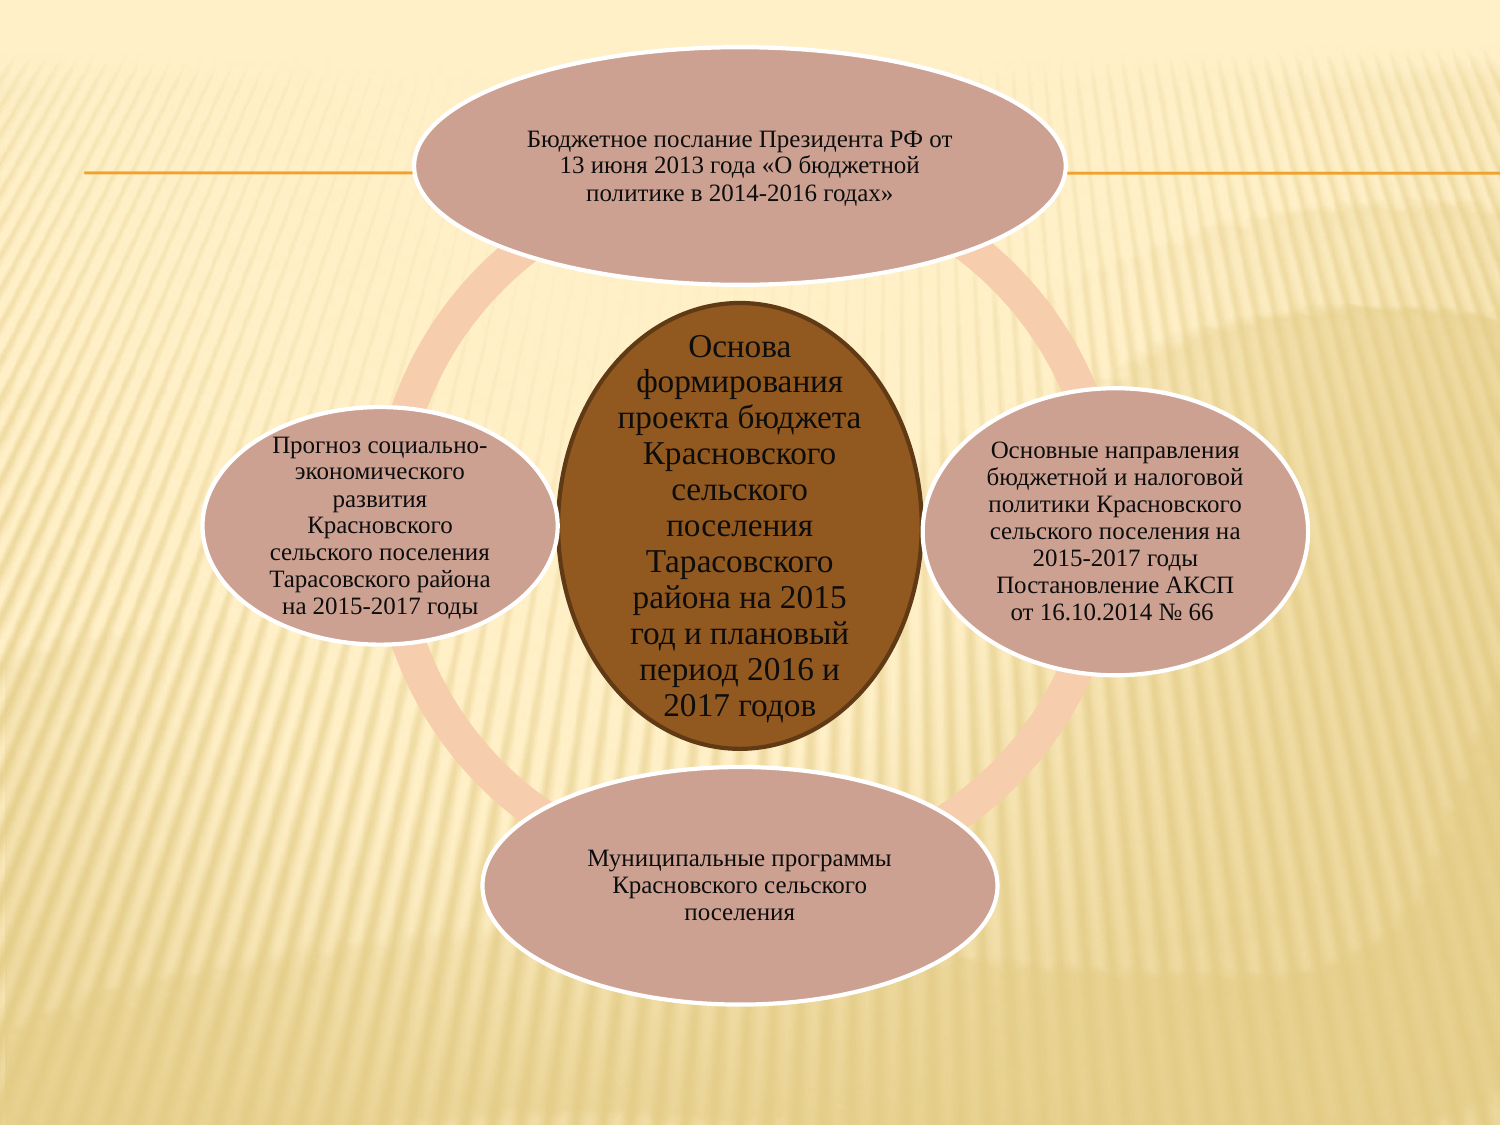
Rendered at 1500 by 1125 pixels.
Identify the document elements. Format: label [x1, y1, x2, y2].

list [69, 46, 1426, 1006]
